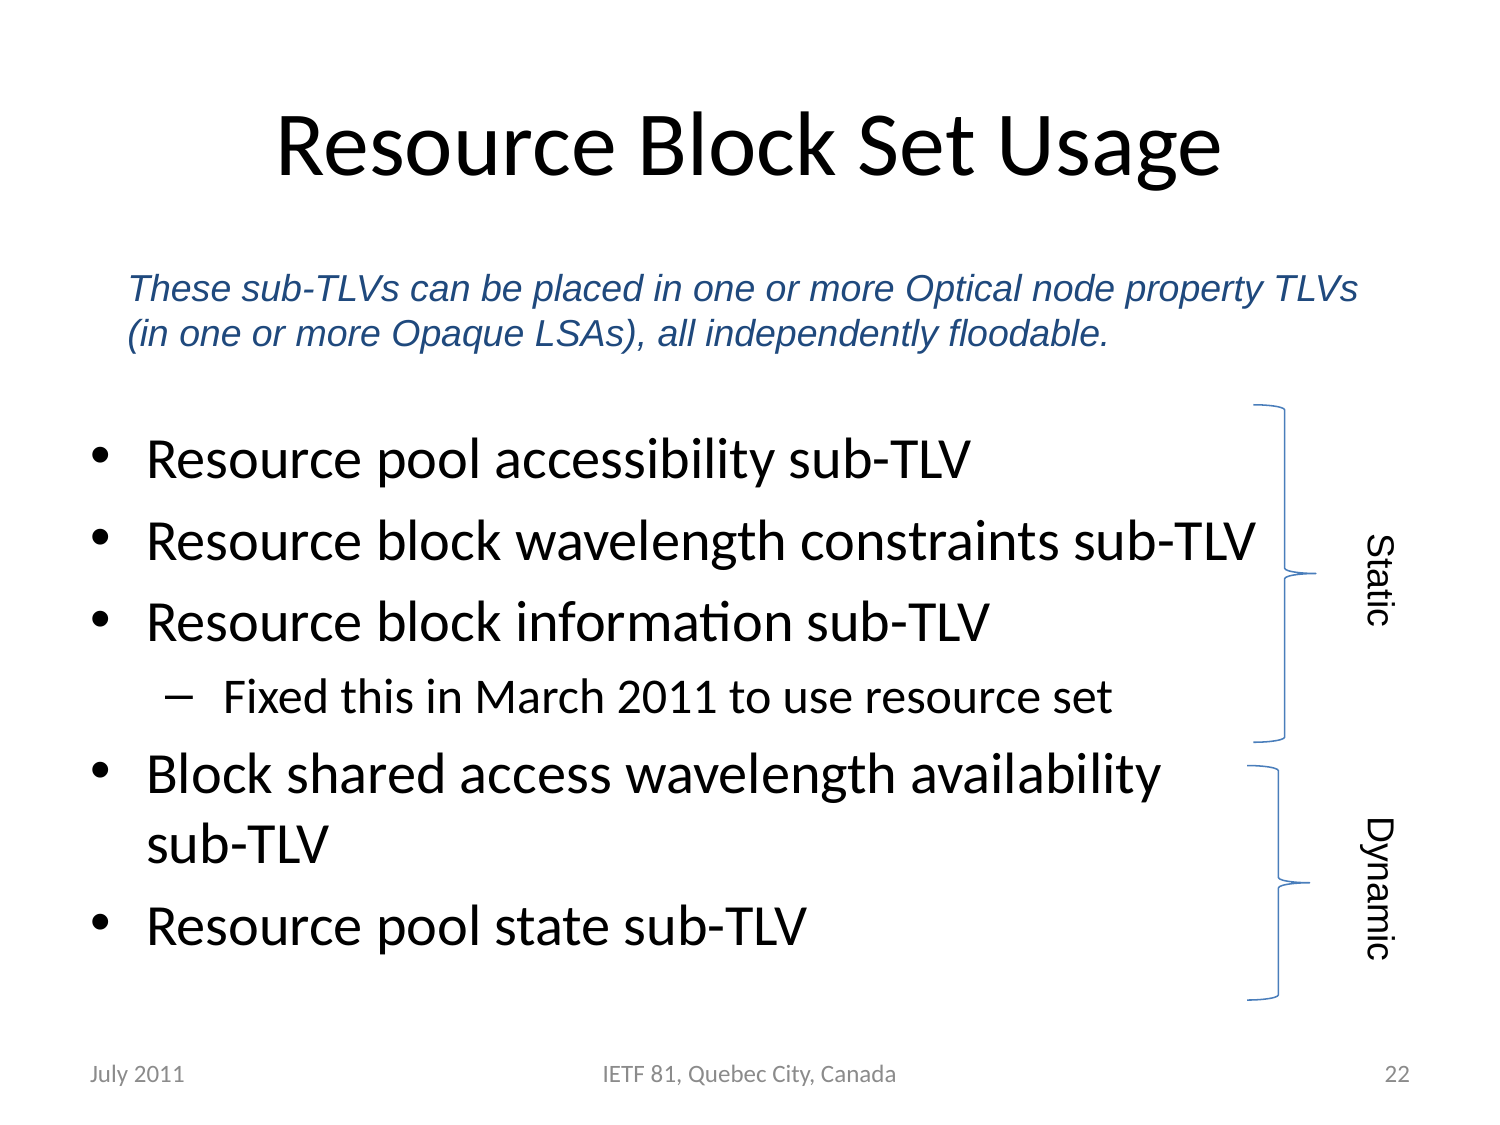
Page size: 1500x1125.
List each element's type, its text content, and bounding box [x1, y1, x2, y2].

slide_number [75, 1042, 425, 1103]
slide_number 22 [1074, 1042, 1425, 1103]
text_box [1253, 403, 1317, 744]
text_box Static [1337, 518, 1413, 629]
text_box These sub-TLVs can be placed in one or more Optical node property TLVs (in one or more Opaque LSAs), all independently floodable. [112, 256, 1375, 362]
text_box [1247, 764, 1311, 1001]
title Resource Block Set Usage [74, 44, 1426, 233]
footer IETF 81, Quebec City, Canada [512, 1042, 988, 1103]
list Resource pool accessibility sub-TLV Resource block wavelength constraints sub-TLV Resource block information sub-TLV Fixed this in March 2011 to use resource set Block shared access wavelength availability sub-TLV Resource pool state sub-TLV [74, 412, 1276, 963]
text_box Dynamic [1337, 801, 1413, 964]
